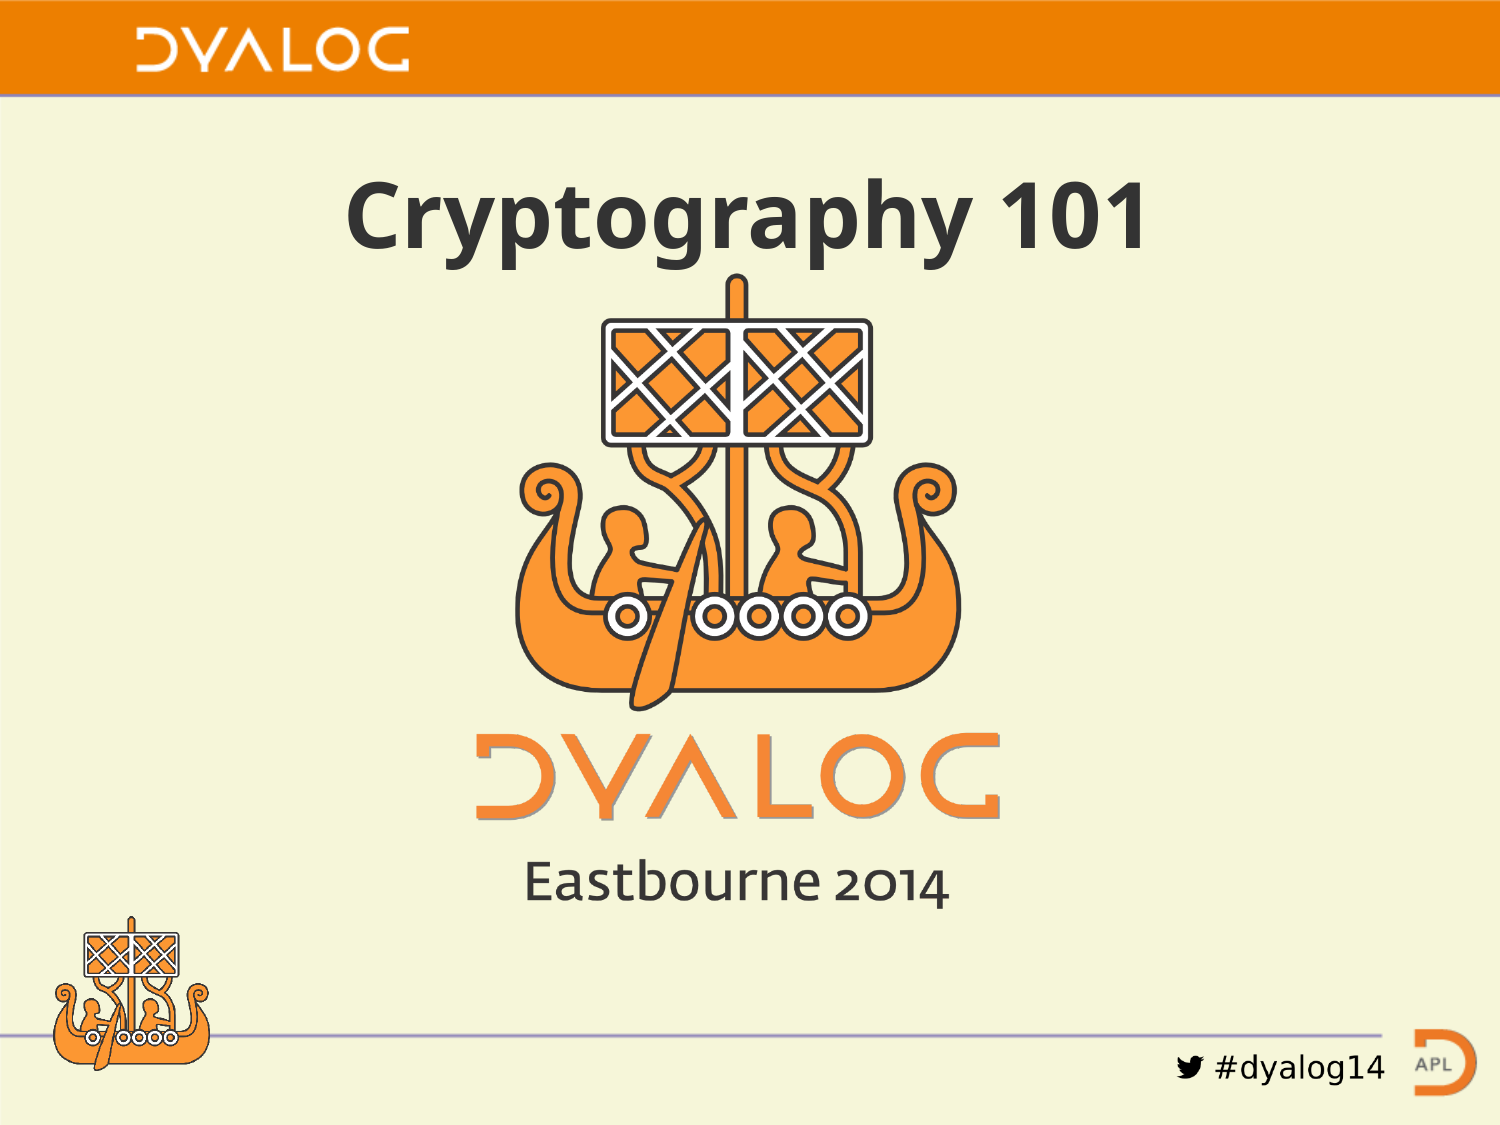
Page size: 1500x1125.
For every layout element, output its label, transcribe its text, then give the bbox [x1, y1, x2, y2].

title Cryptography 101 [112, 149, 1388, 337]
picture [0, 0, 1500, 1125]
